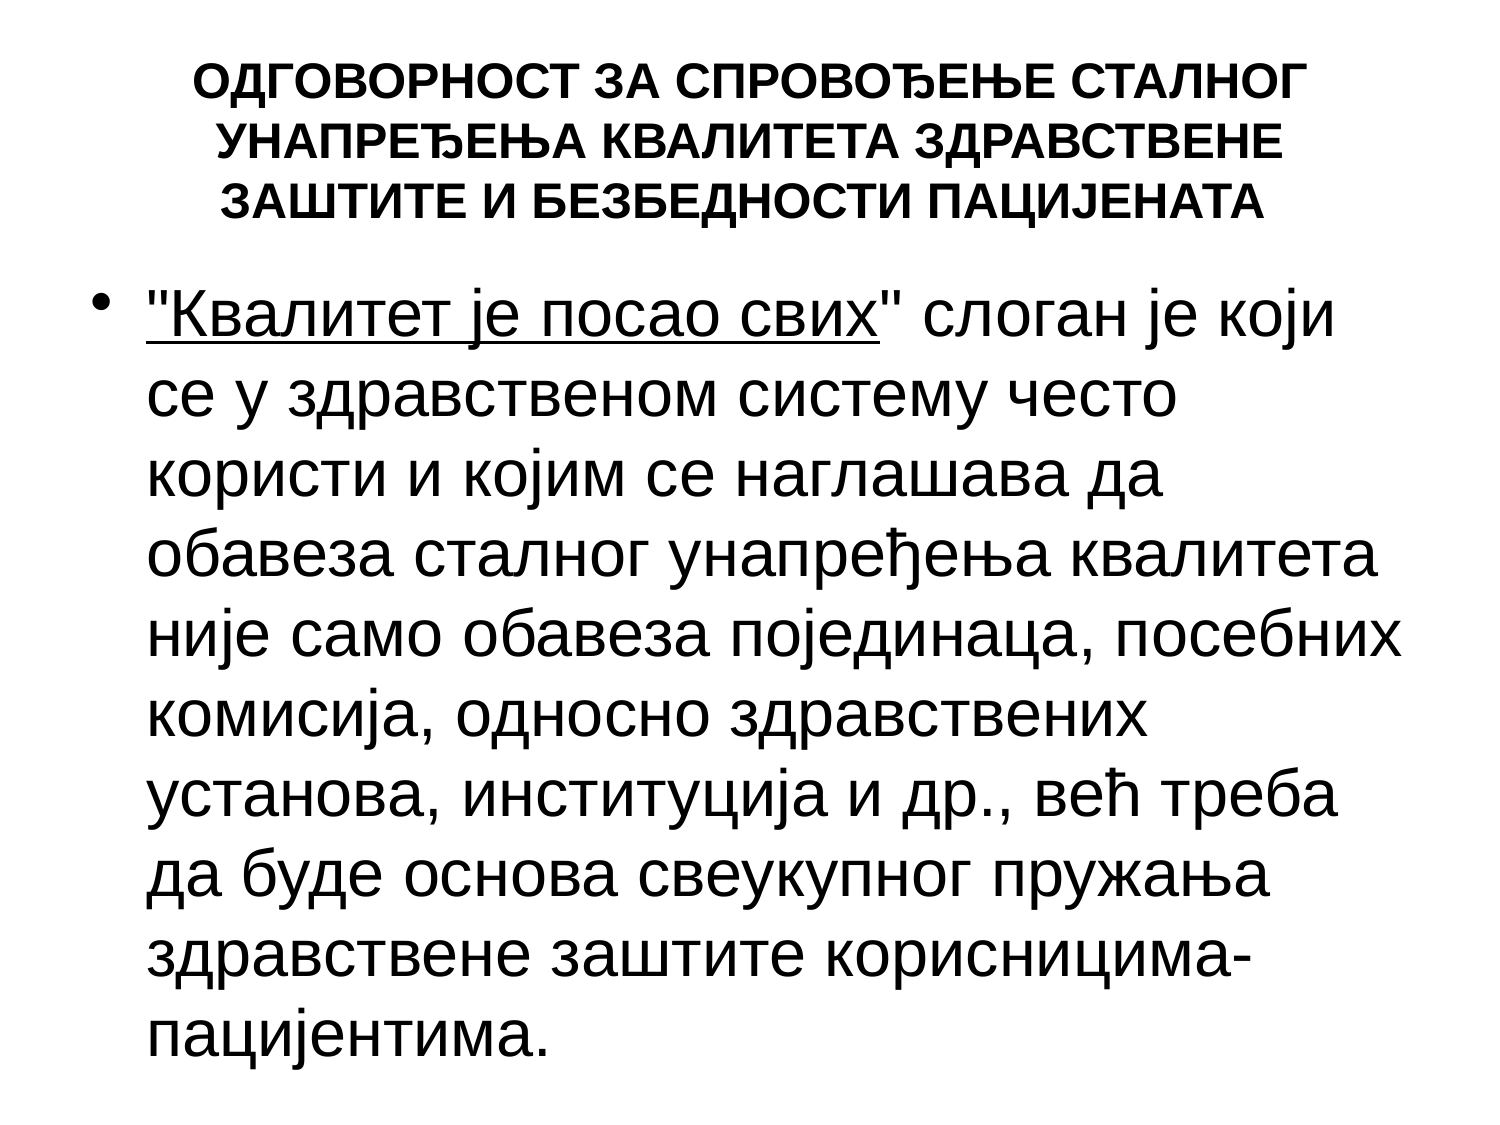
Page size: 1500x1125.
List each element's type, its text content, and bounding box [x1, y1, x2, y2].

list "Квалитет је посао свих" слоган је који се у здравственом систему често користи и којим се наглашава да обавеза сталног унапређења квалитета није само обавеза појединаца, посебних комисија, односно здравствених установа, институција и др., већ треба да буде основа свеукупног пружања здравствене заштите корисницима-пацијентима. [75, 262, 1425, 1005]
title ОДГОВОРНОСТ ЗА СПРОВОЂЕЊЕ СТАЛНОГ УНАПРЕЂЕЊА КВАЛИТЕТА ЗДРАВСТВЕНЕ ЗАШТИТЕ И БЕЗБЕДНОСТИ ПАЦИЈЕНАТА [75, 45, 1425, 233]
